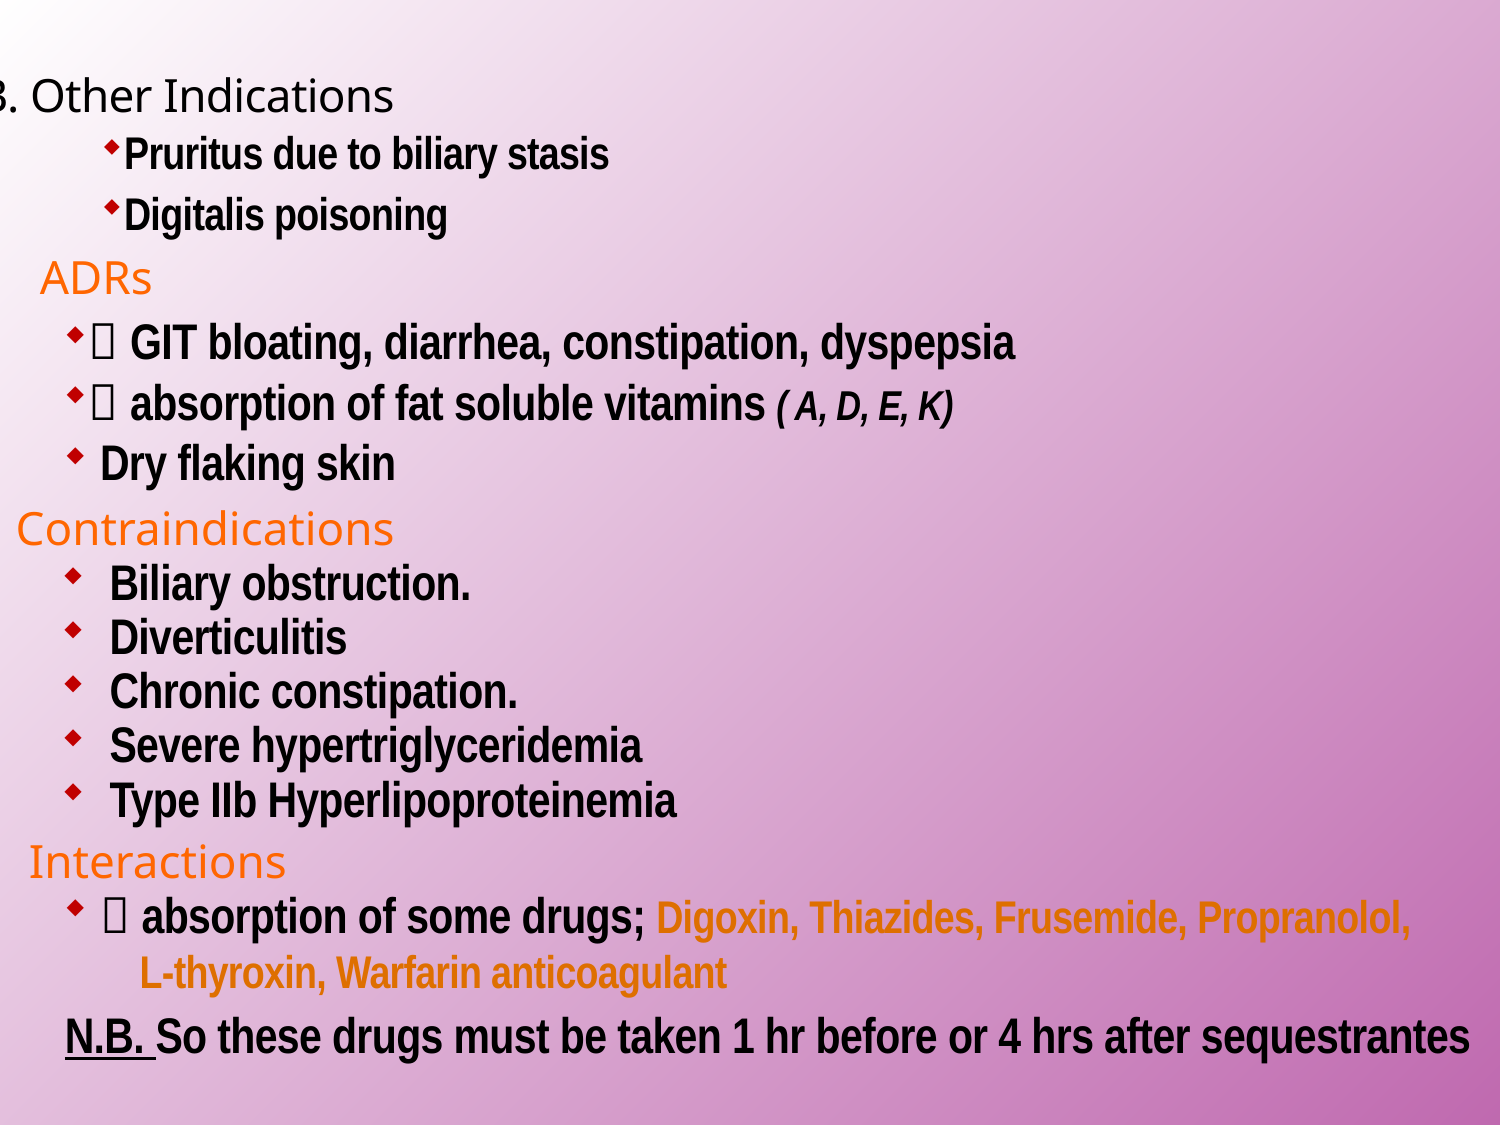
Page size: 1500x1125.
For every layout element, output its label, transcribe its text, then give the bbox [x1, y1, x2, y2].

text_box  GIT bloating, diarrhea, constipation, dyspepsia  absorption of fat soluble vitamins ( A, D, E, K) Dry flaking skin [50, 308, 1225, 498]
text_box Interactions [14, 825, 302, 895]
text_box ADRs [24, 241, 168, 312]
text_box Biliary obstruction. Diverticulitis Chronic constipation. Severe hypertriglyceridemia Type IIb Hyperlipoproteinemia [47, 548, 836, 835]
text_box  absorption of some drugs; Digoxin, Thiazides, Frusemide, Propranolol, L-thyroxin, Warfarin anticoagulant N.B. So these drugs must be taken 1 hr before or 4 hrs after sequestrantes [49, 881, 1488, 1072]
text_box Contraindications [0, 491, 410, 562]
text_box B. Other Indications [0, 62, 466, 130]
text_box Pruritus due to biliary stasis Digitalis poisoning [87, 117, 1288, 247]
